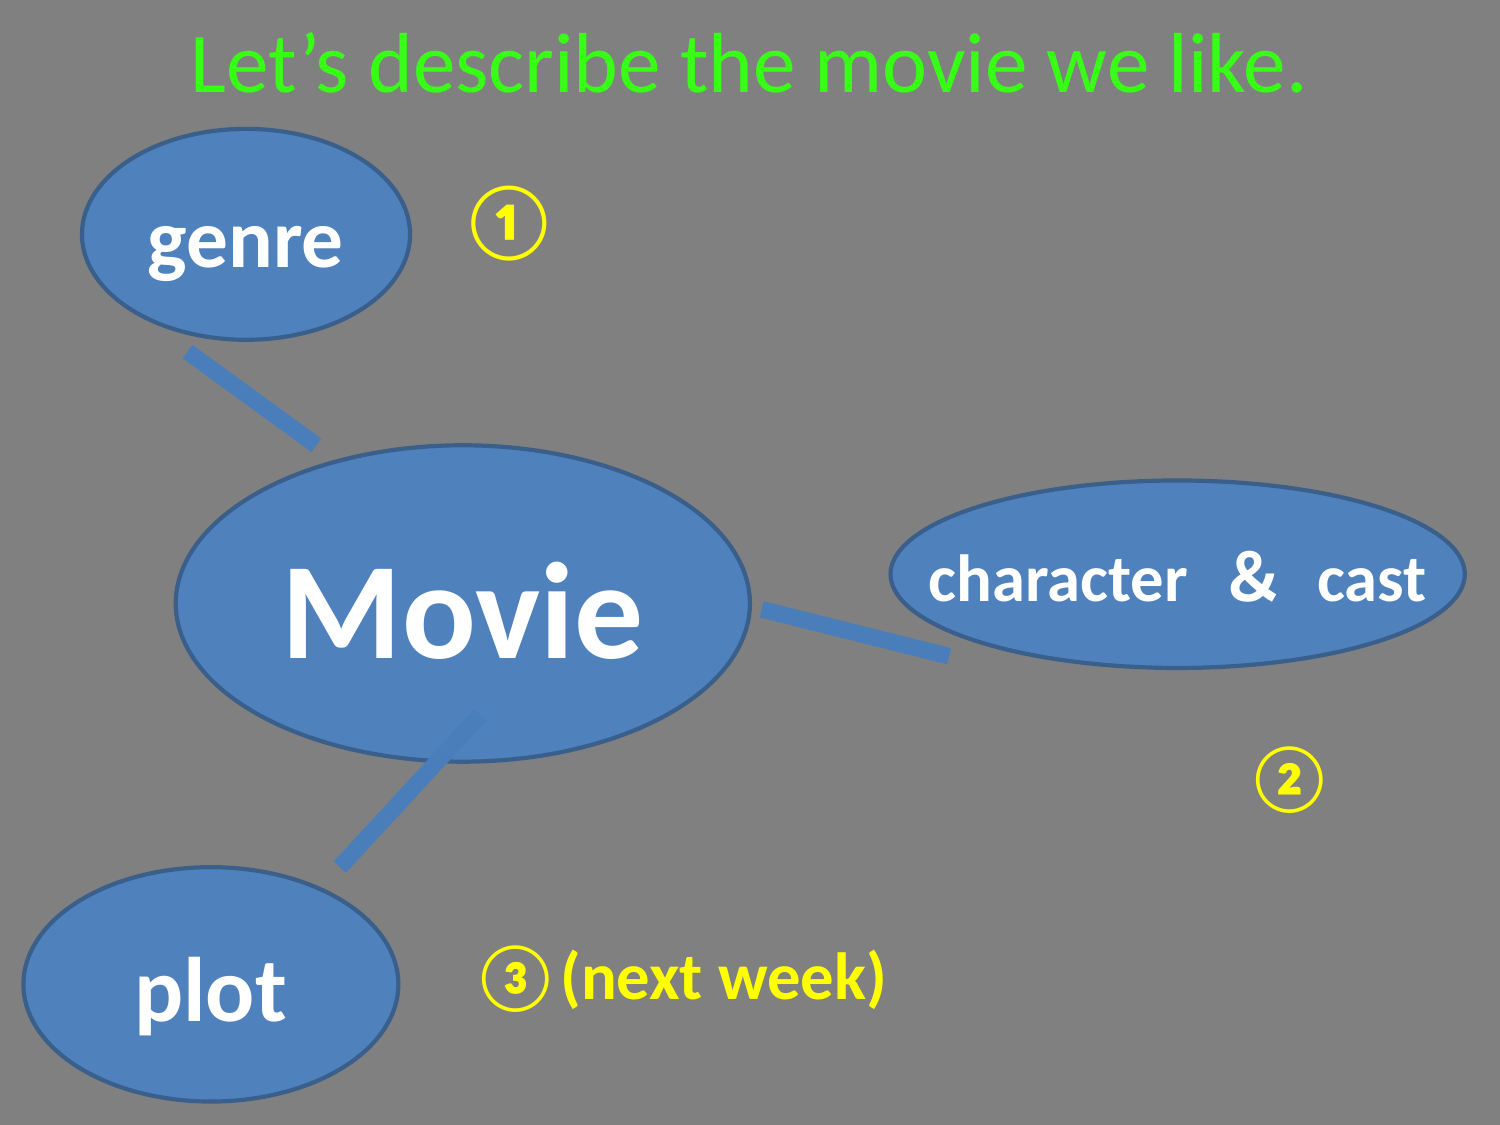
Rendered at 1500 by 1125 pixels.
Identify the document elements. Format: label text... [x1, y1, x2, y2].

text_box [888, 534, 914, 607]
title Let’s describe the movie we like. [75, 0, 1425, 118]
text_box plot [21, 865, 401, 1104]
text_box ② [1230, 726, 1336, 822]
text_box ③(next week) [456, 925, 985, 1021]
text_box Movie [173, 443, 753, 764]
text_box [925, 478, 1430, 527]
text_box genre [79, 126, 413, 342]
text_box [333, 720, 487, 862]
text_box [955, 622, 1429, 671]
text_box ① [445, 163, 680, 269]
text_box character ＆ cast [914, 527, 1500, 622]
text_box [187, 351, 317, 446]
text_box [761, 609, 950, 657]
